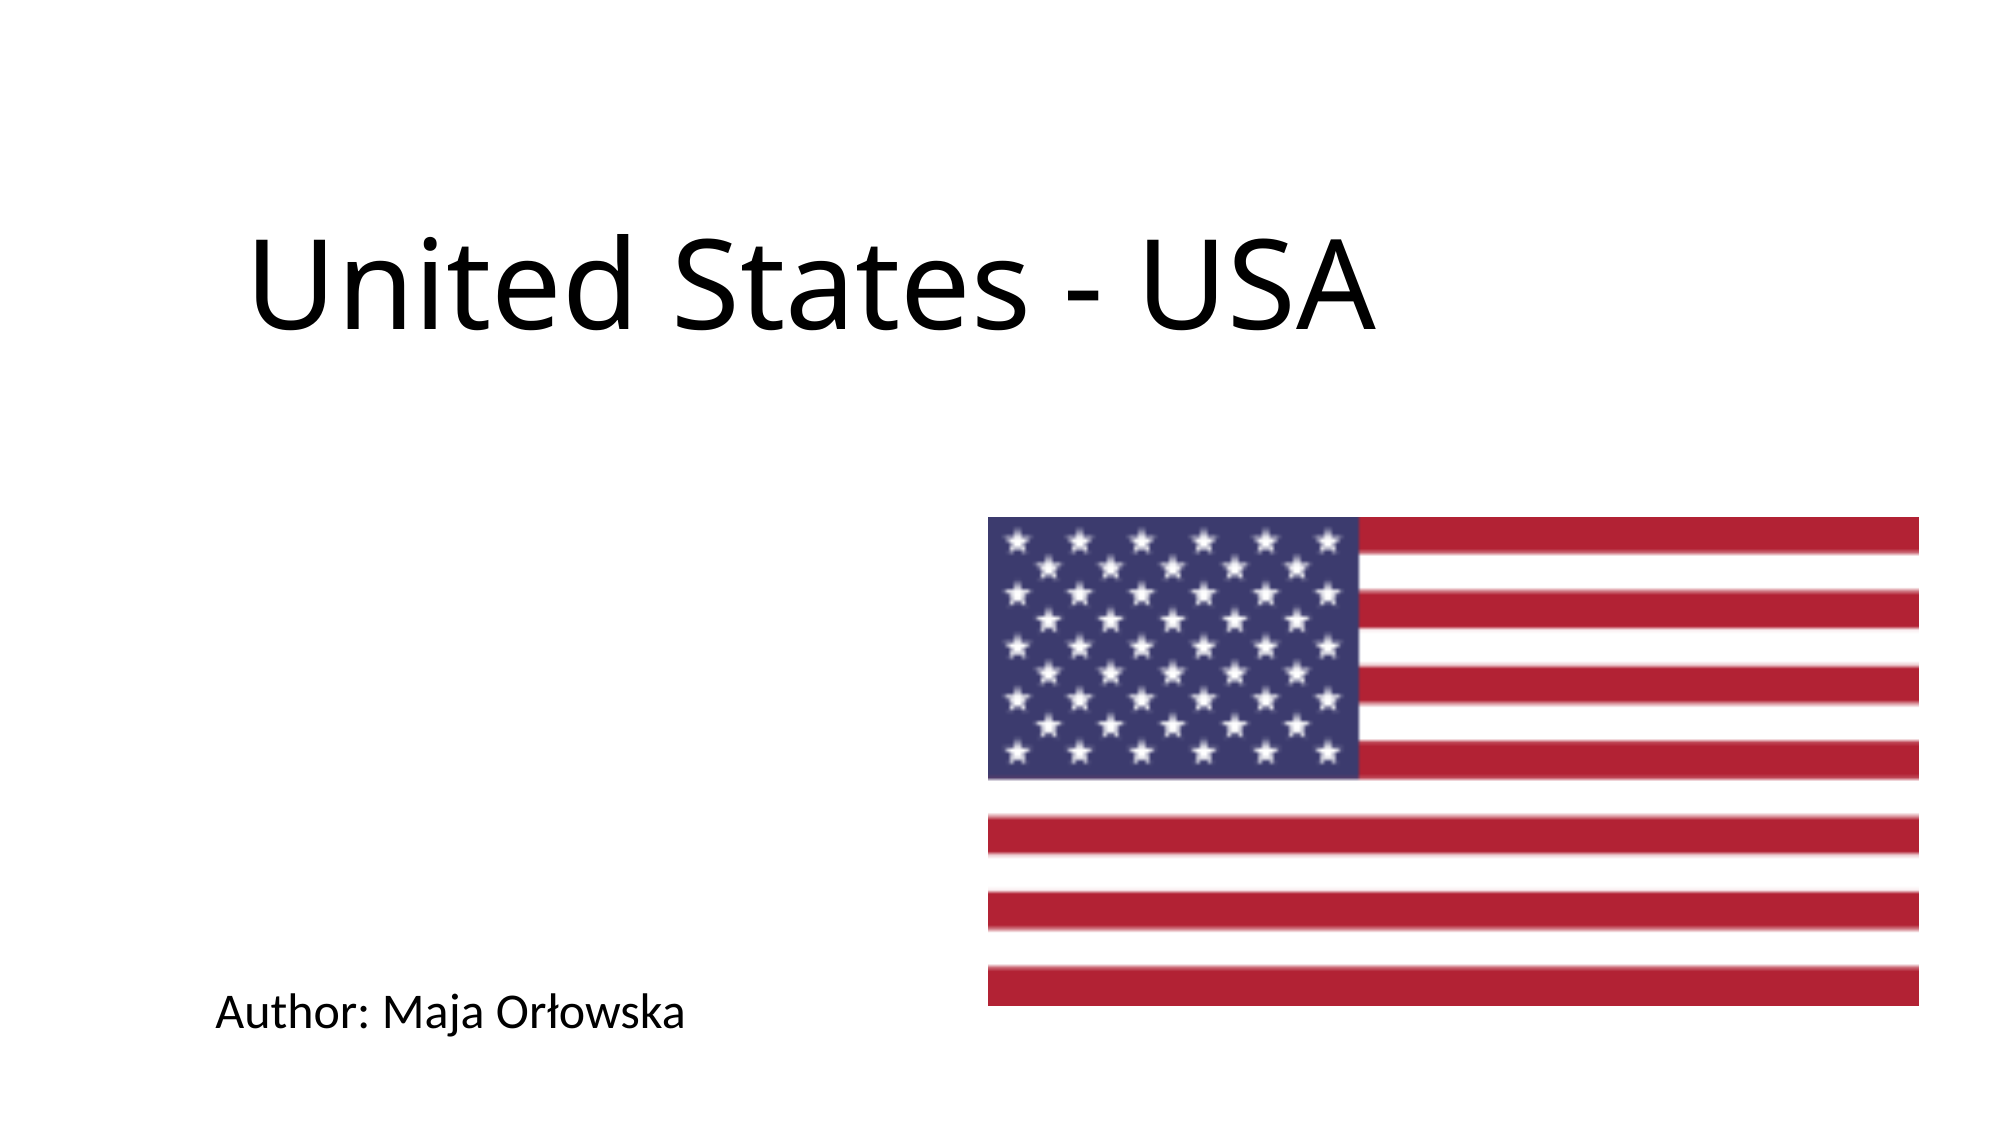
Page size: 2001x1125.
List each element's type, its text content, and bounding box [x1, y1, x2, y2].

title United States - USA [61, 98, 1562, 365]
picture [988, 517, 1919, 1006]
subtitle Author: Maja Orłowska [151, 977, 750, 1069]
